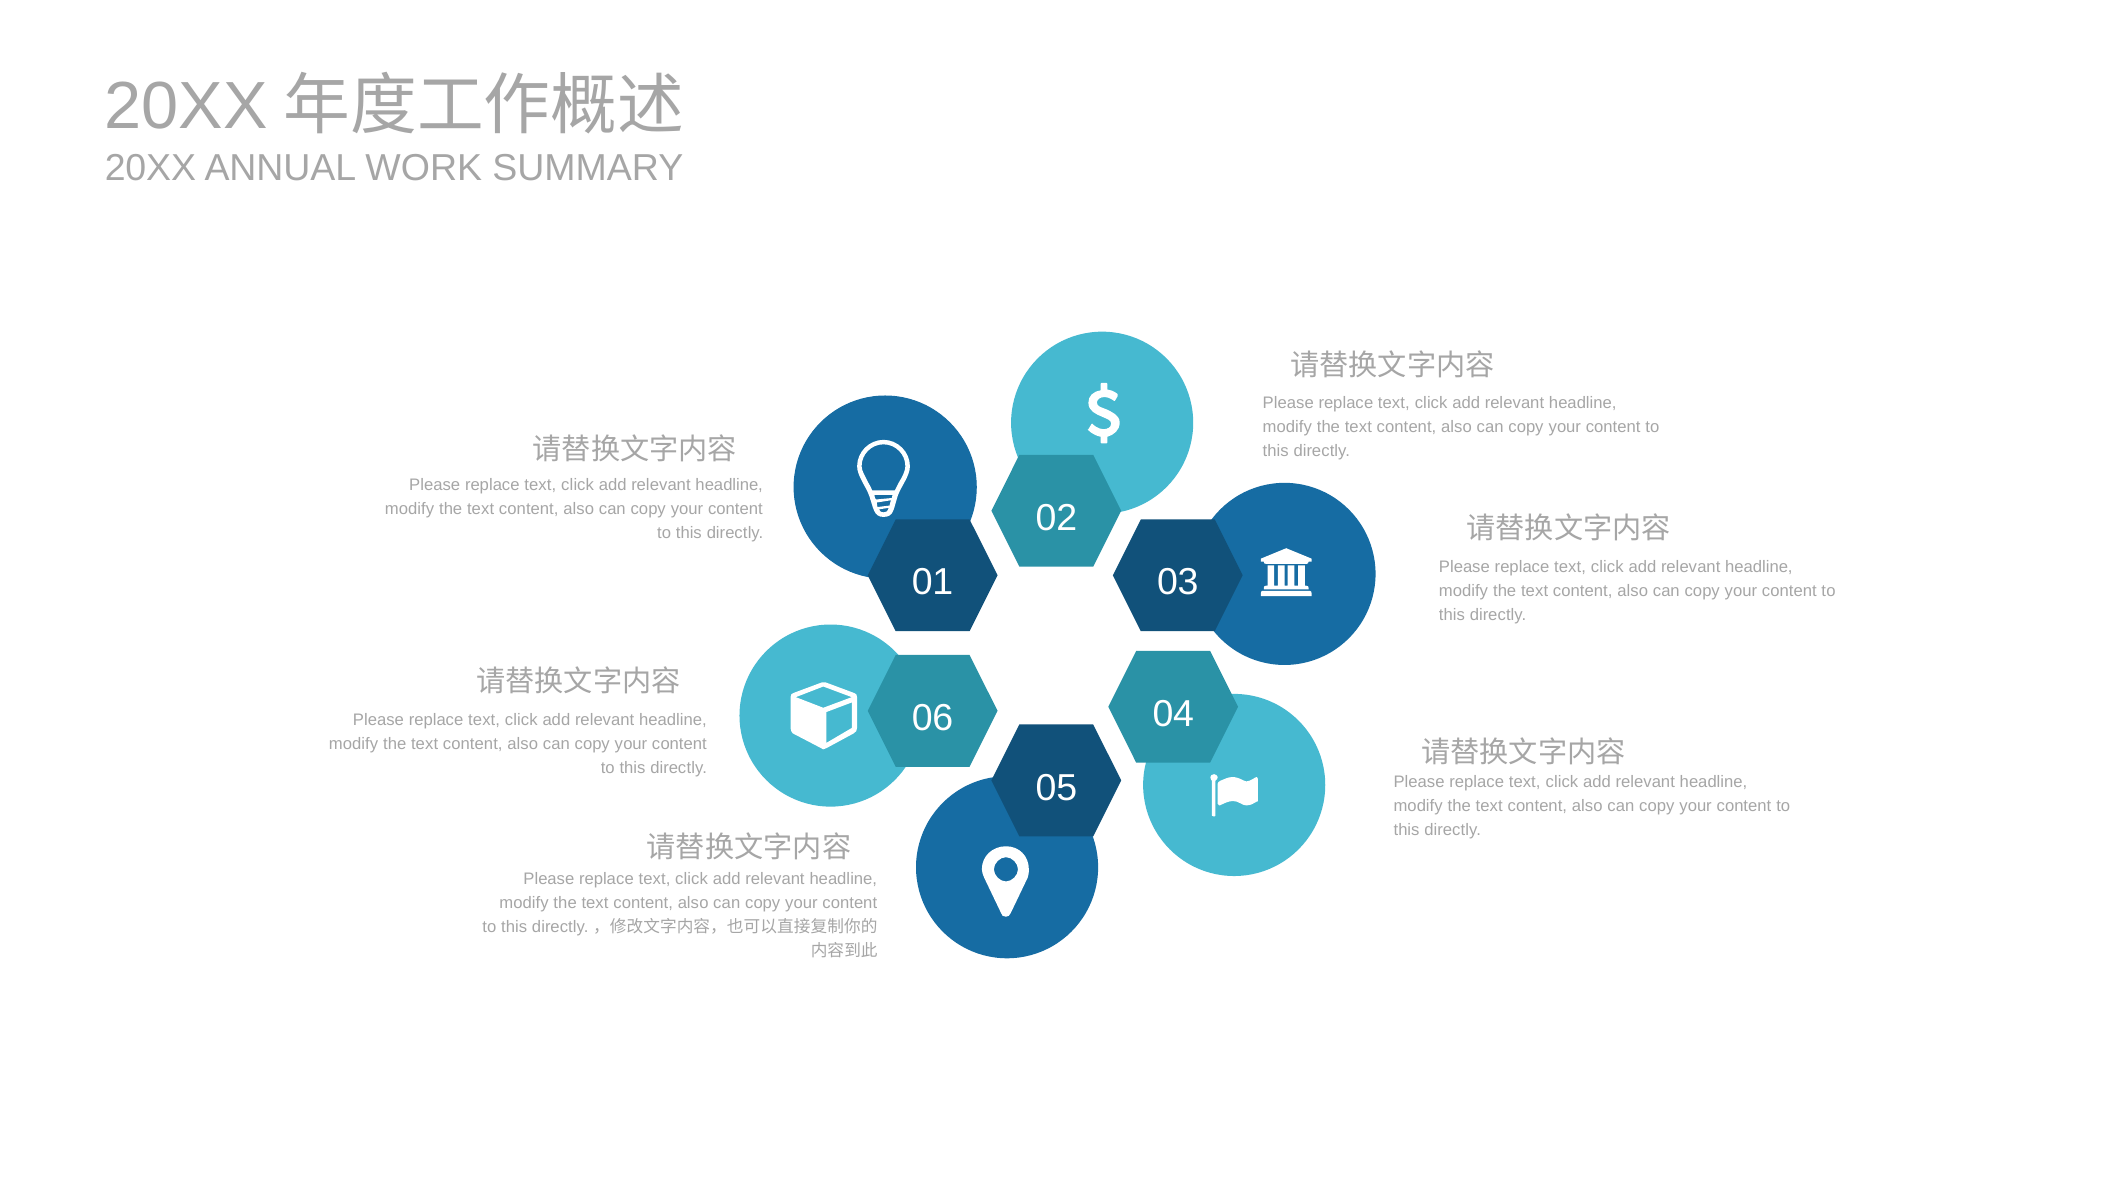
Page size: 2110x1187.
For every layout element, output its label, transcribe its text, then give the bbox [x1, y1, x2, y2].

text_box 02 [990, 453, 1123, 568]
text_box [915, 777, 1099, 959]
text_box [1393, 726, 1794, 838]
text_box 06 [866, 653, 999, 768]
text_box [1260, 565, 1312, 597]
text_box [738, 623, 906, 808]
text_box [1210, 774, 1218, 817]
text_box [1087, 382, 1120, 444]
text_box [790, 682, 858, 750]
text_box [1439, 502, 1839, 622]
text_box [310, 655, 708, 776]
text_box [1142, 693, 1326, 877]
text_box 03 [1111, 518, 1244, 633]
text_box 05 [990, 723, 1123, 838]
text_box 04 [1107, 649, 1240, 764]
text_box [1262, 339, 1663, 459]
text_box 20XX年度工作概述 [104, 61, 692, 142]
text_box 01 [866, 518, 999, 633]
text_box [1260, 548, 1312, 564]
text_box [1211, 482, 1377, 666]
text_box [1217, 777, 1258, 806]
text_box [981, 846, 1029, 917]
text_box [793, 395, 977, 577]
text_box [857, 439, 910, 517]
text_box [480, 821, 878, 962]
text_box 20XX ANNUAL WORK SUMMARY [104, 142, 692, 188]
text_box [366, 423, 764, 541]
text_box [1010, 331, 1194, 513]
